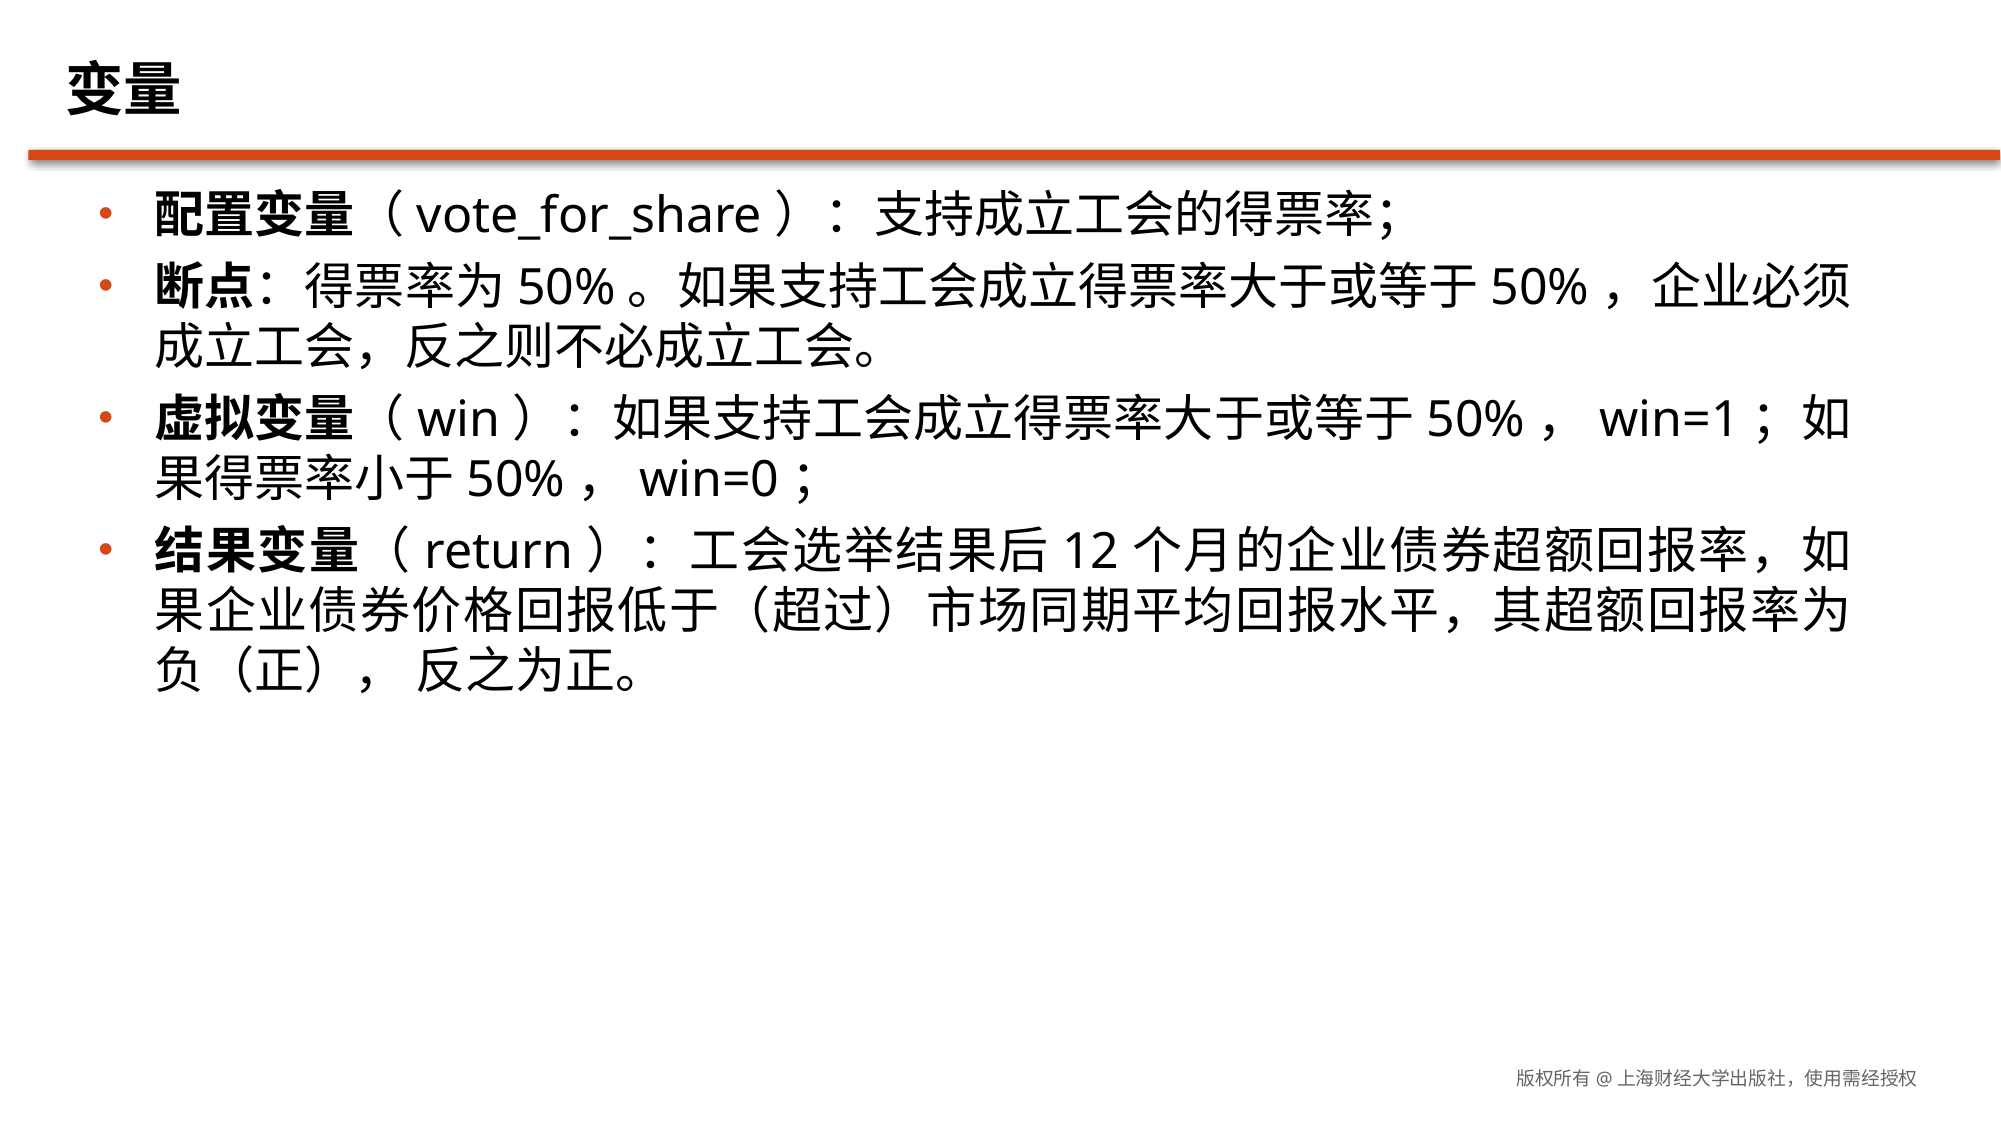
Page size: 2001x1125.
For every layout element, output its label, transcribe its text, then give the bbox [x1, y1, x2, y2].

list 配置变量（vote_for_share）：支持成立工会的得票率； 断点：得票率为50%。如果支持工会成立得票率大于或等于50%，企业必须成立工会，反之则不必成立工会。 虚拟变量（win）：如果支持工会成立得票率大于或等于50%，win=1；如果得票率小于50%，win=0； 结果变量（return）：工会选举结果后12个月的企业债券超额回报率，如果企业债券价格回报低于（超过）市场同期平均回报水平，其超额回报率为负（正）， 反之为正。 [83, 174, 1867, 1032]
title 变量 [50, 50, 1825, 138]
footer 版权所有@上海财经大学出版社，使用需经授权 [1483, 1046, 1950, 1109]
